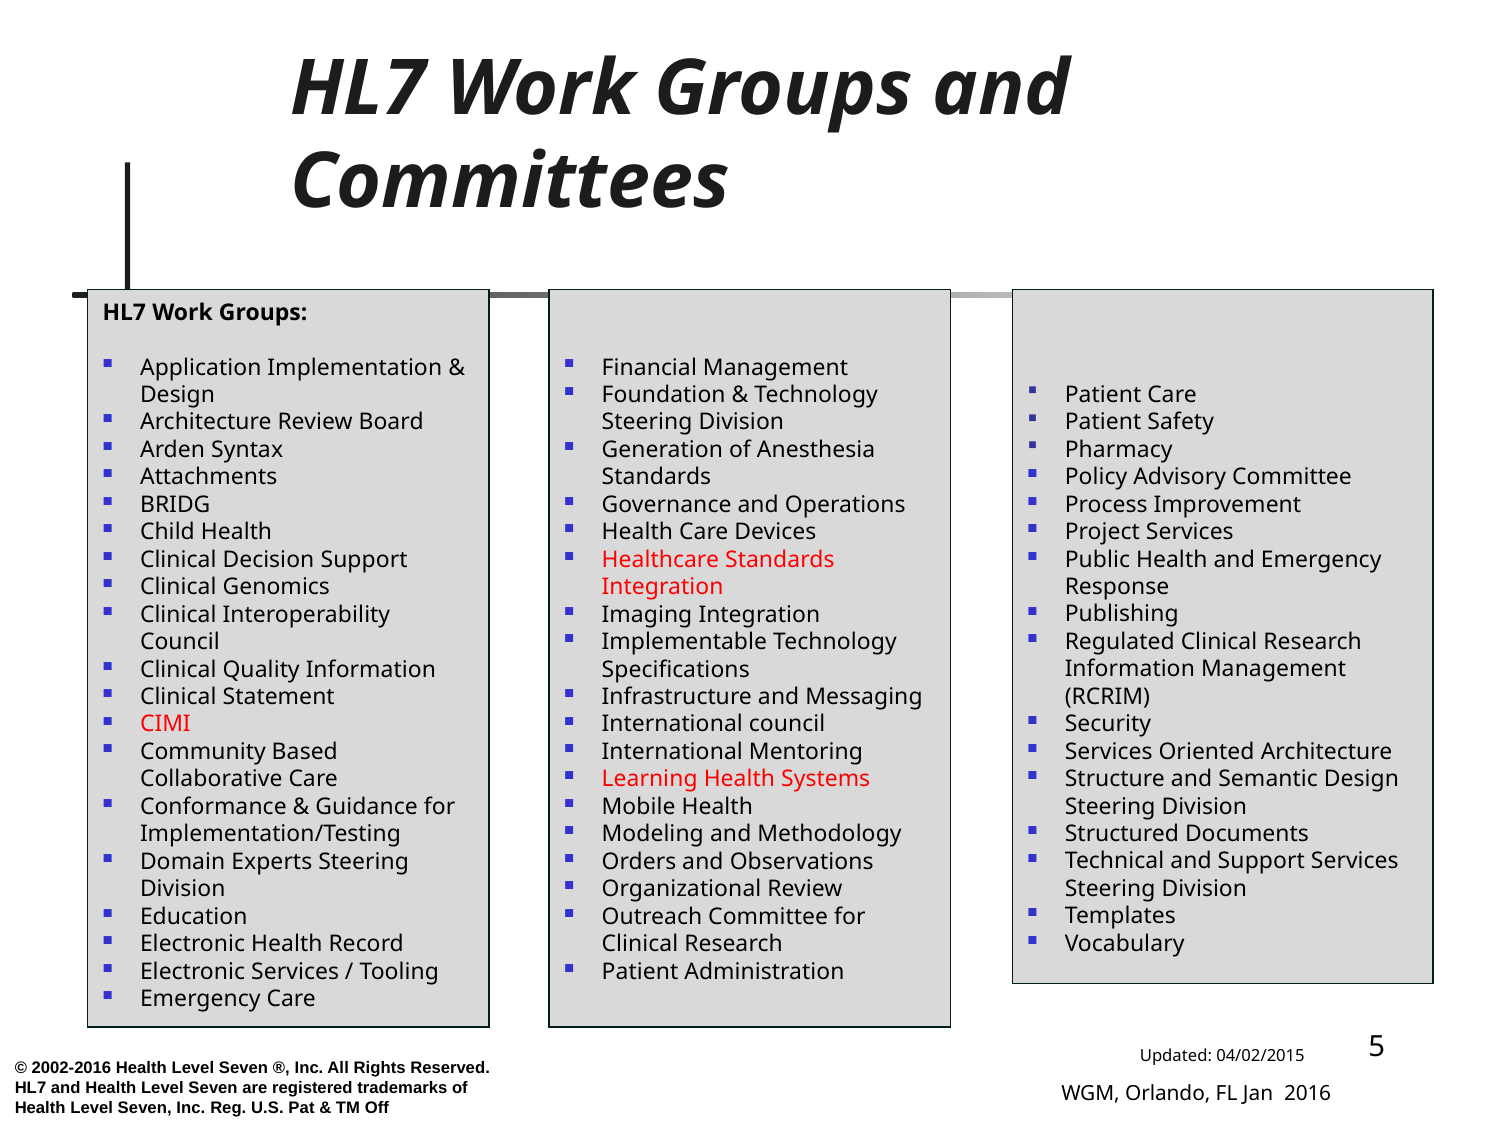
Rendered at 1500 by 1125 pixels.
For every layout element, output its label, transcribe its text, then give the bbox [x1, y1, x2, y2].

text_box Patient Care Patient Safety Pharmacy Policy Advisory Committee Process Improvement Project Services Public Health and Emergency Response Publishing Regulated Clinical Research Information Management (RCRIM) Security Services Oriented Architecture Structure and Semantic Design Steering Division Structured Documents Technical and Support Services Steering Division Templates Vocabulary [1012, 289, 1433, 984]
list Financial Management Foundation & Technology Steering Division Generation of Anesthesia Standards Governance and Operations Health Care Devices Healthcare Standards Integration Imaging Integration Implementable Technology Specifications Infrastructure and Messaging International council International Mentoring Learning Health Systems Mobile Health Modeling and Methodology Orders and Observations Organizational Review Outreach Committee for Clinical Research Patient Administration [548, 289, 951, 1028]
text_box Updated: 04/02/2015 [1124, 1037, 1413, 1073]
list HL7 Work Groups: Application Implementation & Design Architecture Review Board Arden Syntax Attachments BRIDG Child Health Clinical Decision Support Clinical Genomics Clinical Interoperability Council Clinical Quality Information Clinical Statement CIMI Community Based Collaborative Care Conformance & Guidance for Implementation/Testing Domain Experts Steering Division Education Electronic Health Record Electronic Services / Tooling Emergency Care [87, 289, 490, 1028]
slide_number 5 [1087, 999, 1401, 1076]
title HL7 Work Groups and Committees [274, 118, 1468, 231]
